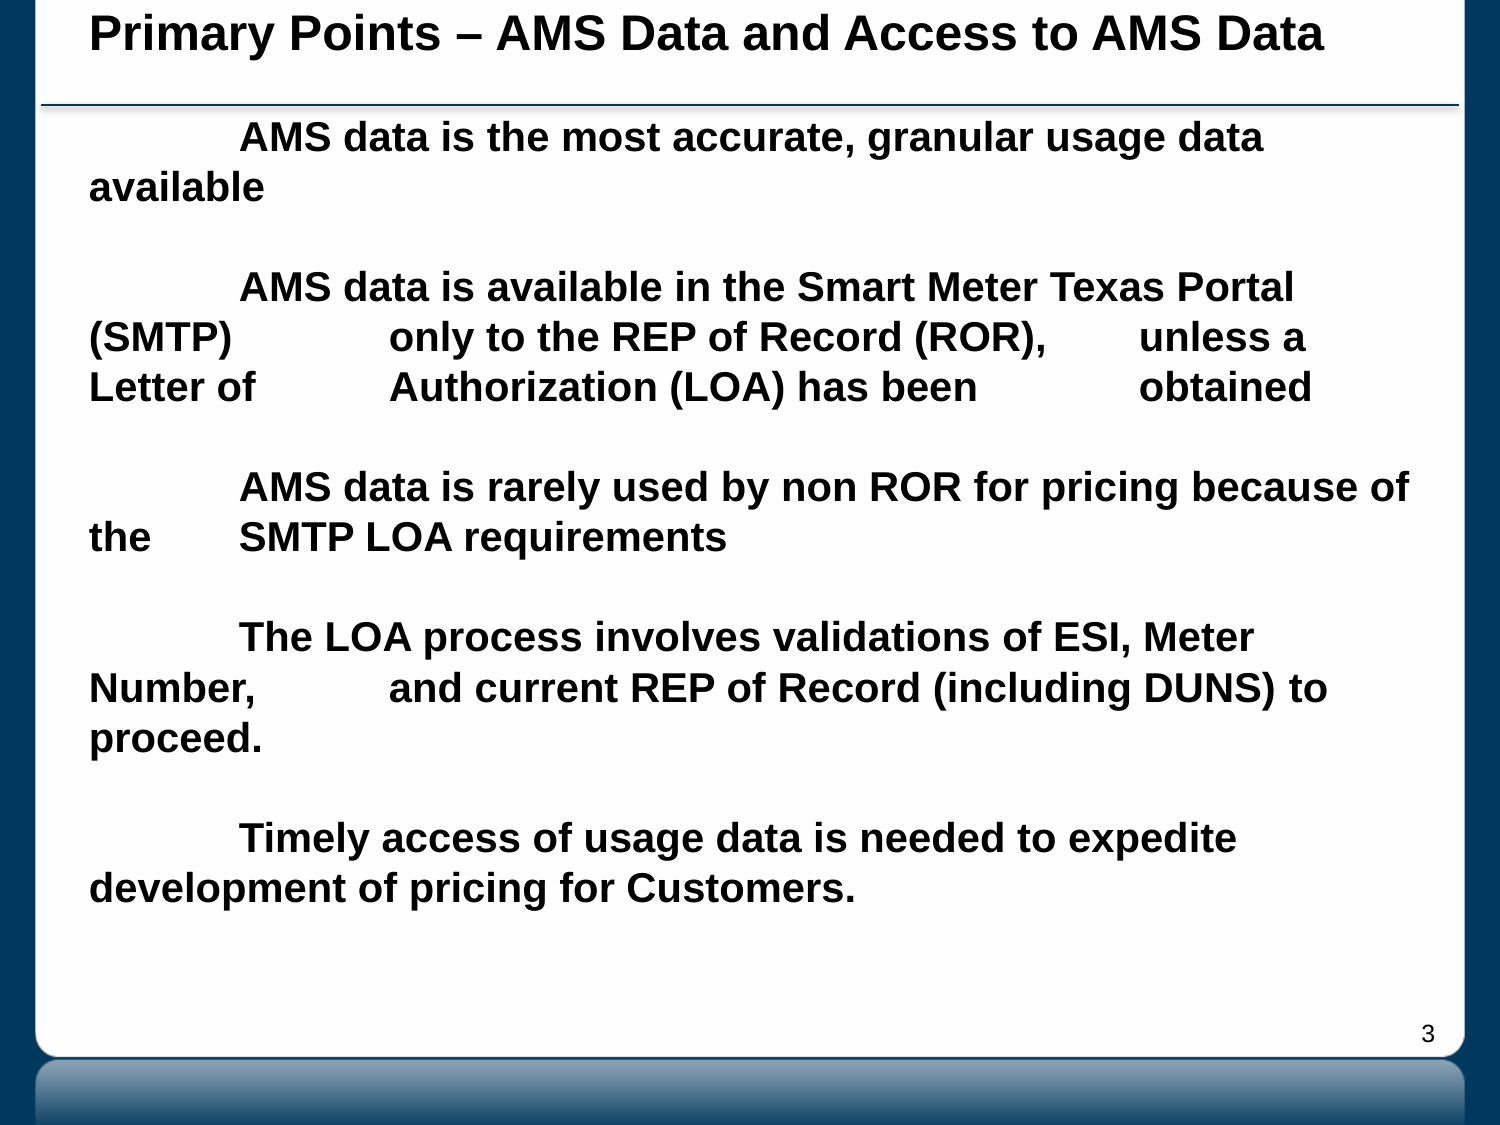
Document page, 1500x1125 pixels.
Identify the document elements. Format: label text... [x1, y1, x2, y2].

title Primary Points – AMS Data and Access to AMS Data AMS data is the most accurate, granular usage data available AMS data is available in the Smart Meter Texas Portal (SMTP) only to the REP of Record (ROR), unless a Letter of Authorization (LOA) has been obtained AMS data is rarely used by non ROR for pricing because of the SMTP LOA requirements The LOA process involves validations of ESI, Meter Number, and current REP of Record (including DUNS) to proceed. Timely access of usage data is needed to expedite development of pricing for Customers. [74, 34, 1439, 937]
picture [35, 0, 1465, 1125]
